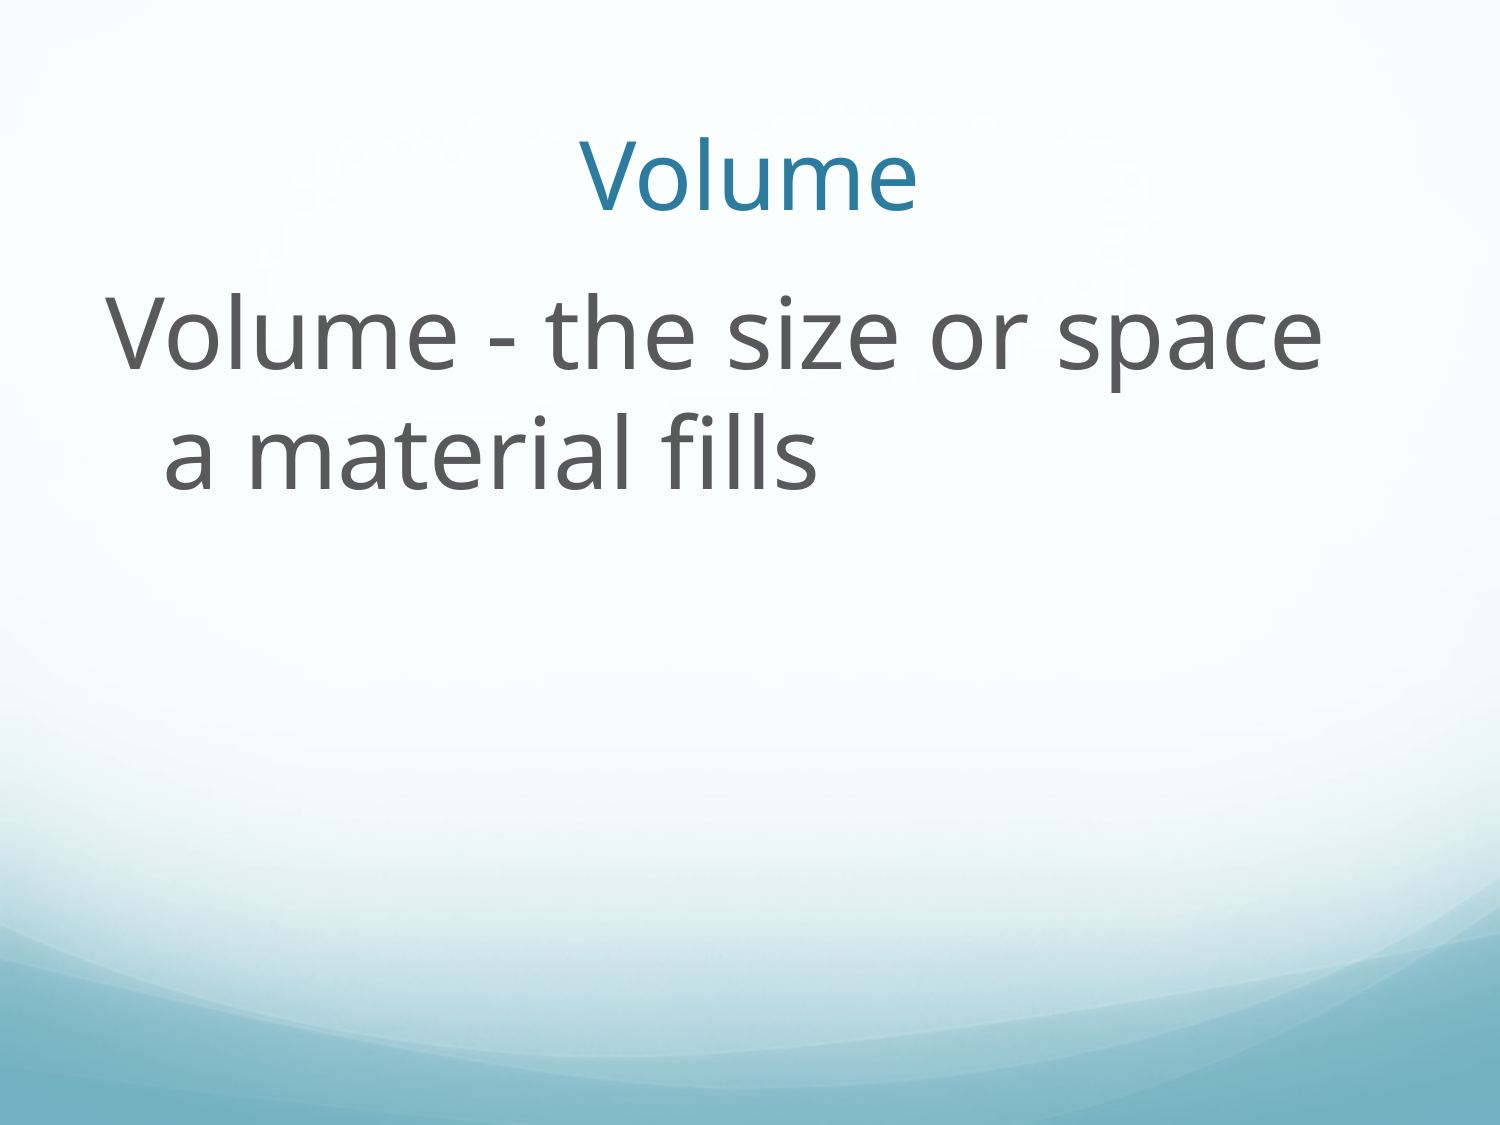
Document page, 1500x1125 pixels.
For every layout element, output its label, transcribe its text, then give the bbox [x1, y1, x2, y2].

list Volume - the size or space a material fills [90, 262, 1410, 975]
title Volume [90, 17, 1410, 237]
